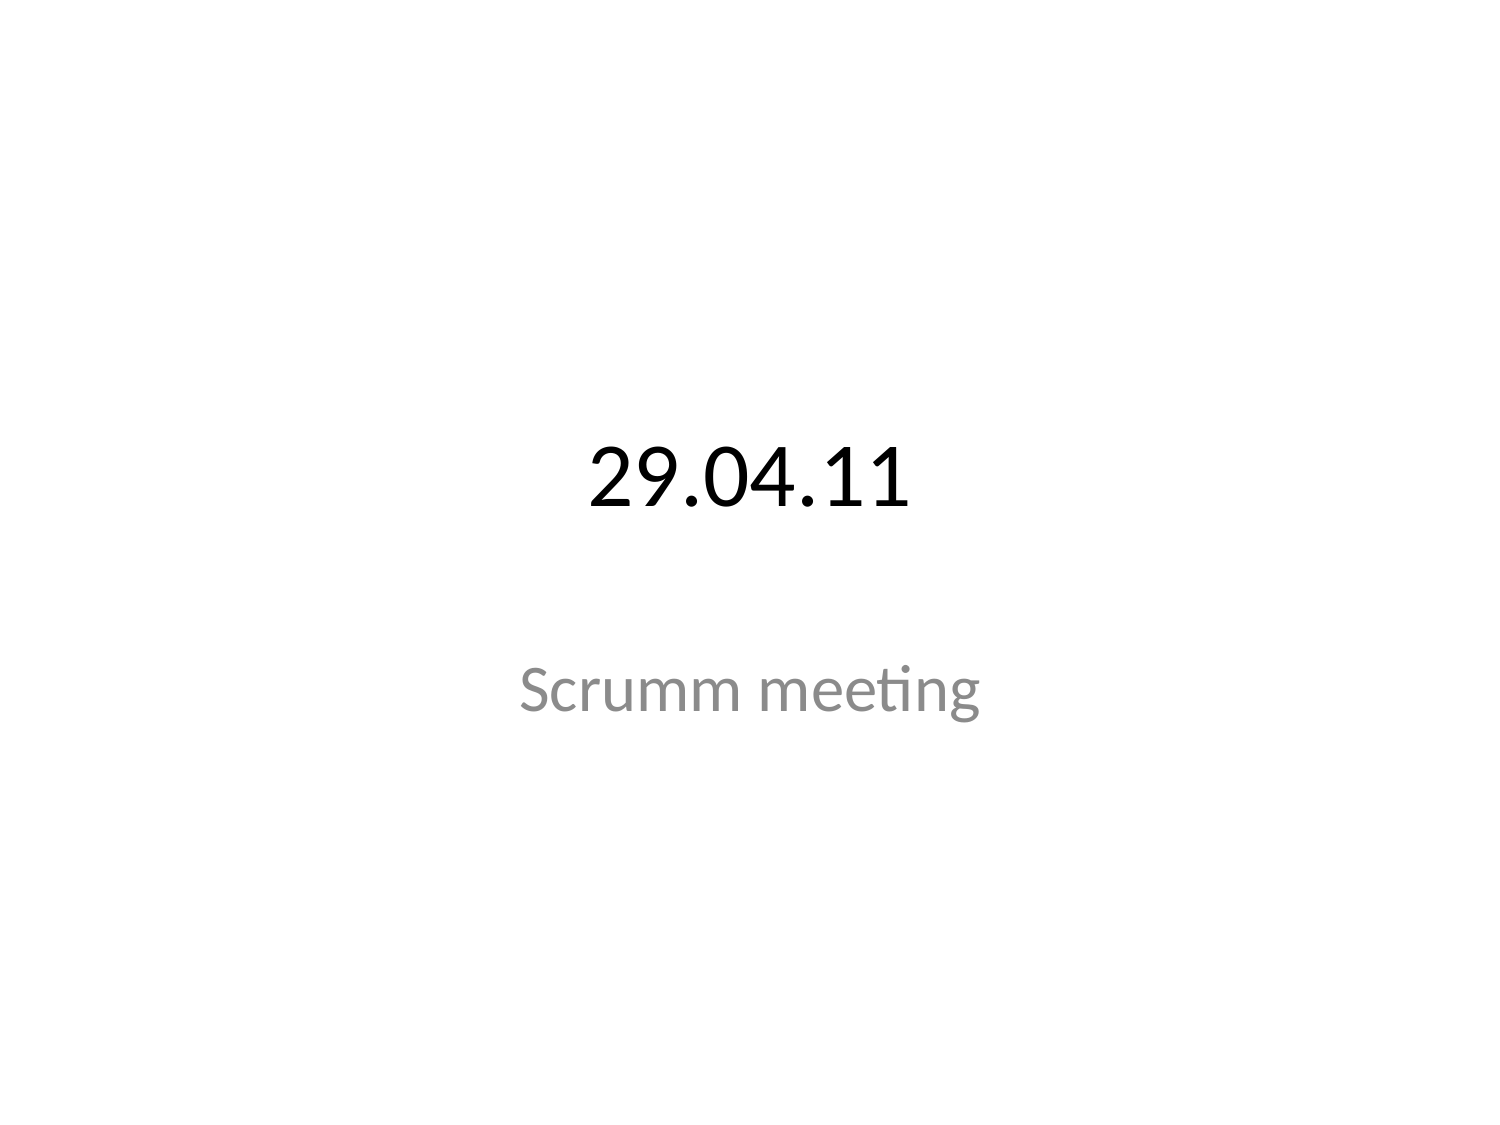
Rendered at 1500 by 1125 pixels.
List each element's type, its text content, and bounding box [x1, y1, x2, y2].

title 29.04.11 [112, 349, 1388, 591]
subtitle Scrumm meeting [225, 637, 1275, 925]
